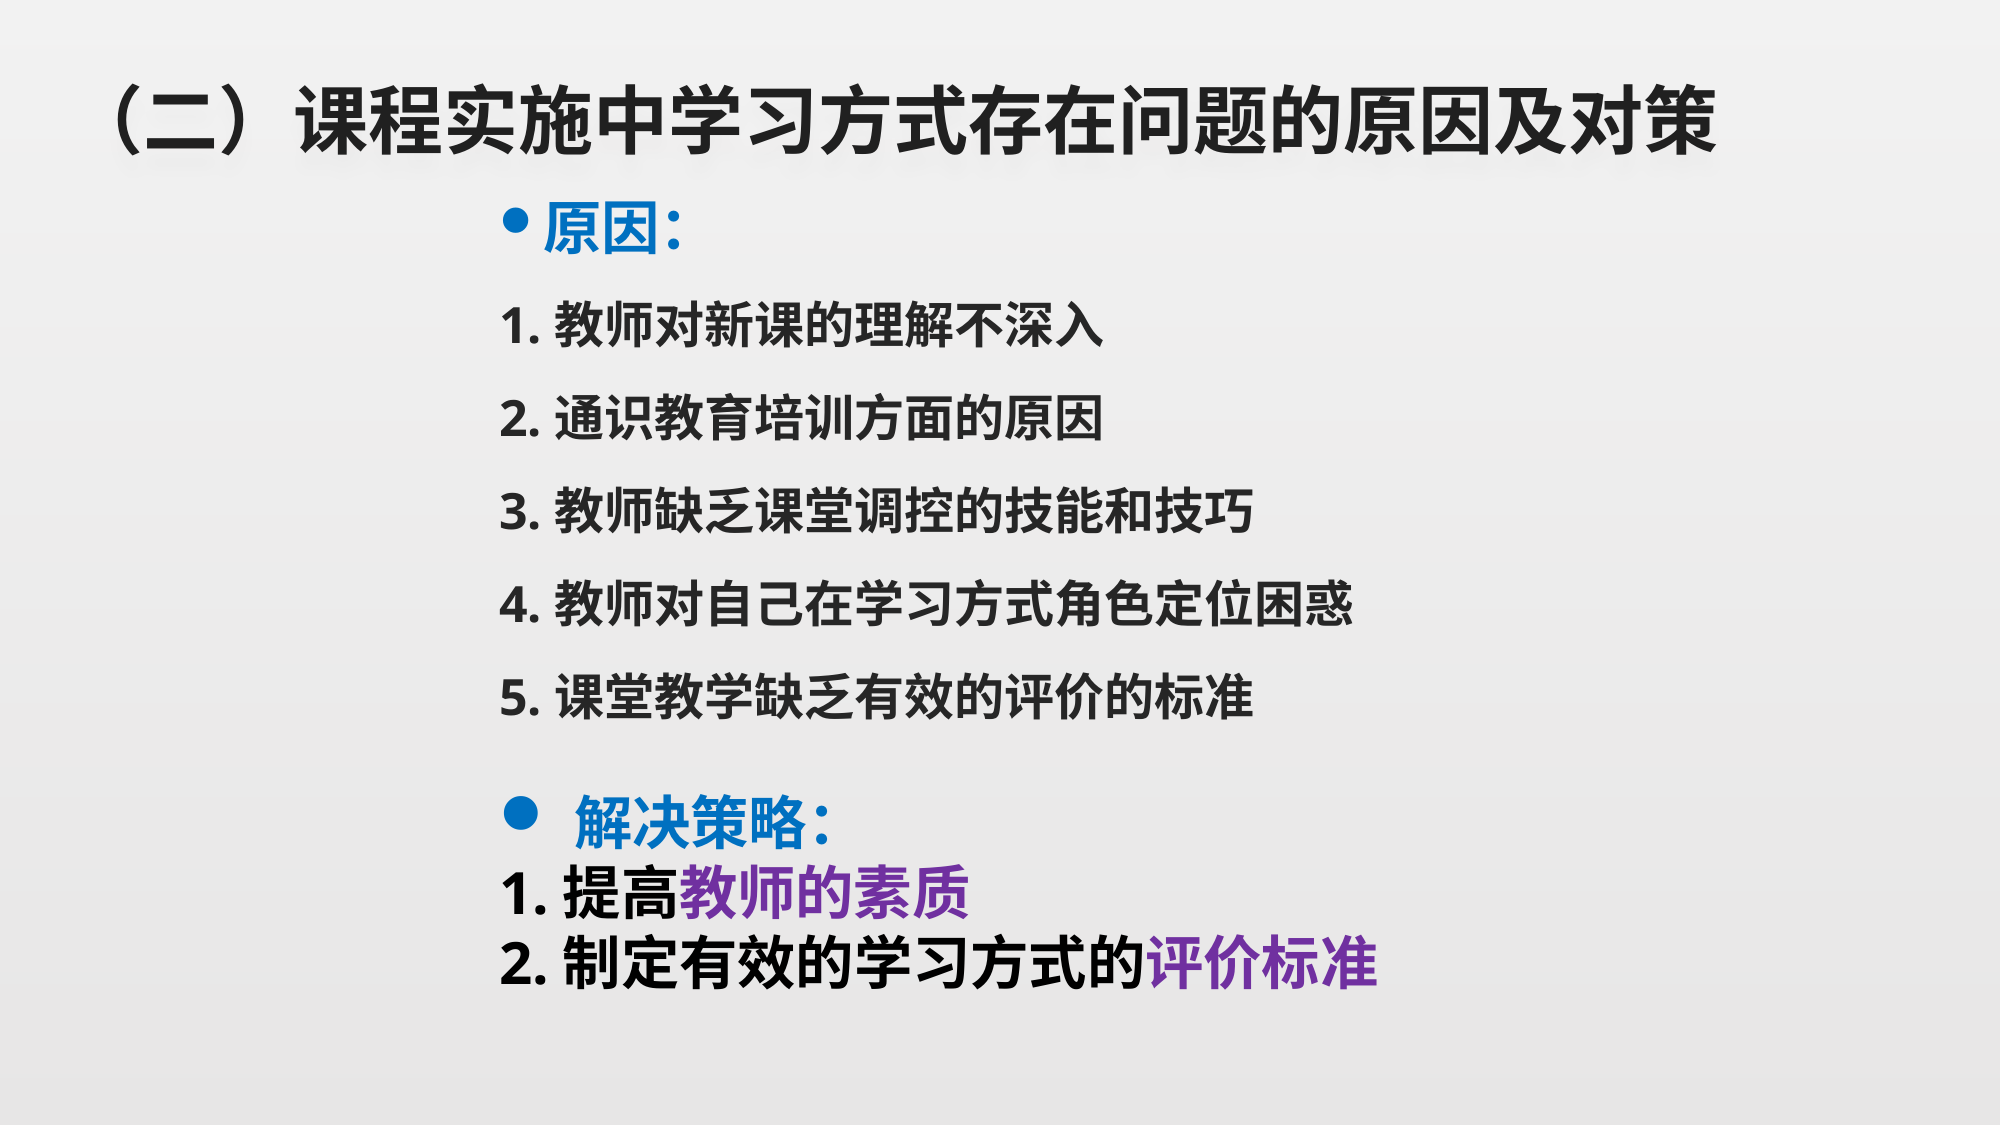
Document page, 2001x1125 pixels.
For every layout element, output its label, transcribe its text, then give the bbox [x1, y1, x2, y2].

text_box 解决策略： 1.提高教师的素质 2.制定有效的学习方式的评价标准 [484, 778, 1516, 1049]
title （二）课程实施中学习方式存在问题的原因及对策 [53, 0, 1779, 173]
list 原因： 1.教师对新课的理解不深入 2.通识教育培训方面的原因 3.教师缺乏课堂调控的技能和技巧 4.教师对自己在学习方式角色定位困惑 5.课堂教学缺乏有效的评价的标准 [484, 113, 1593, 1012]
